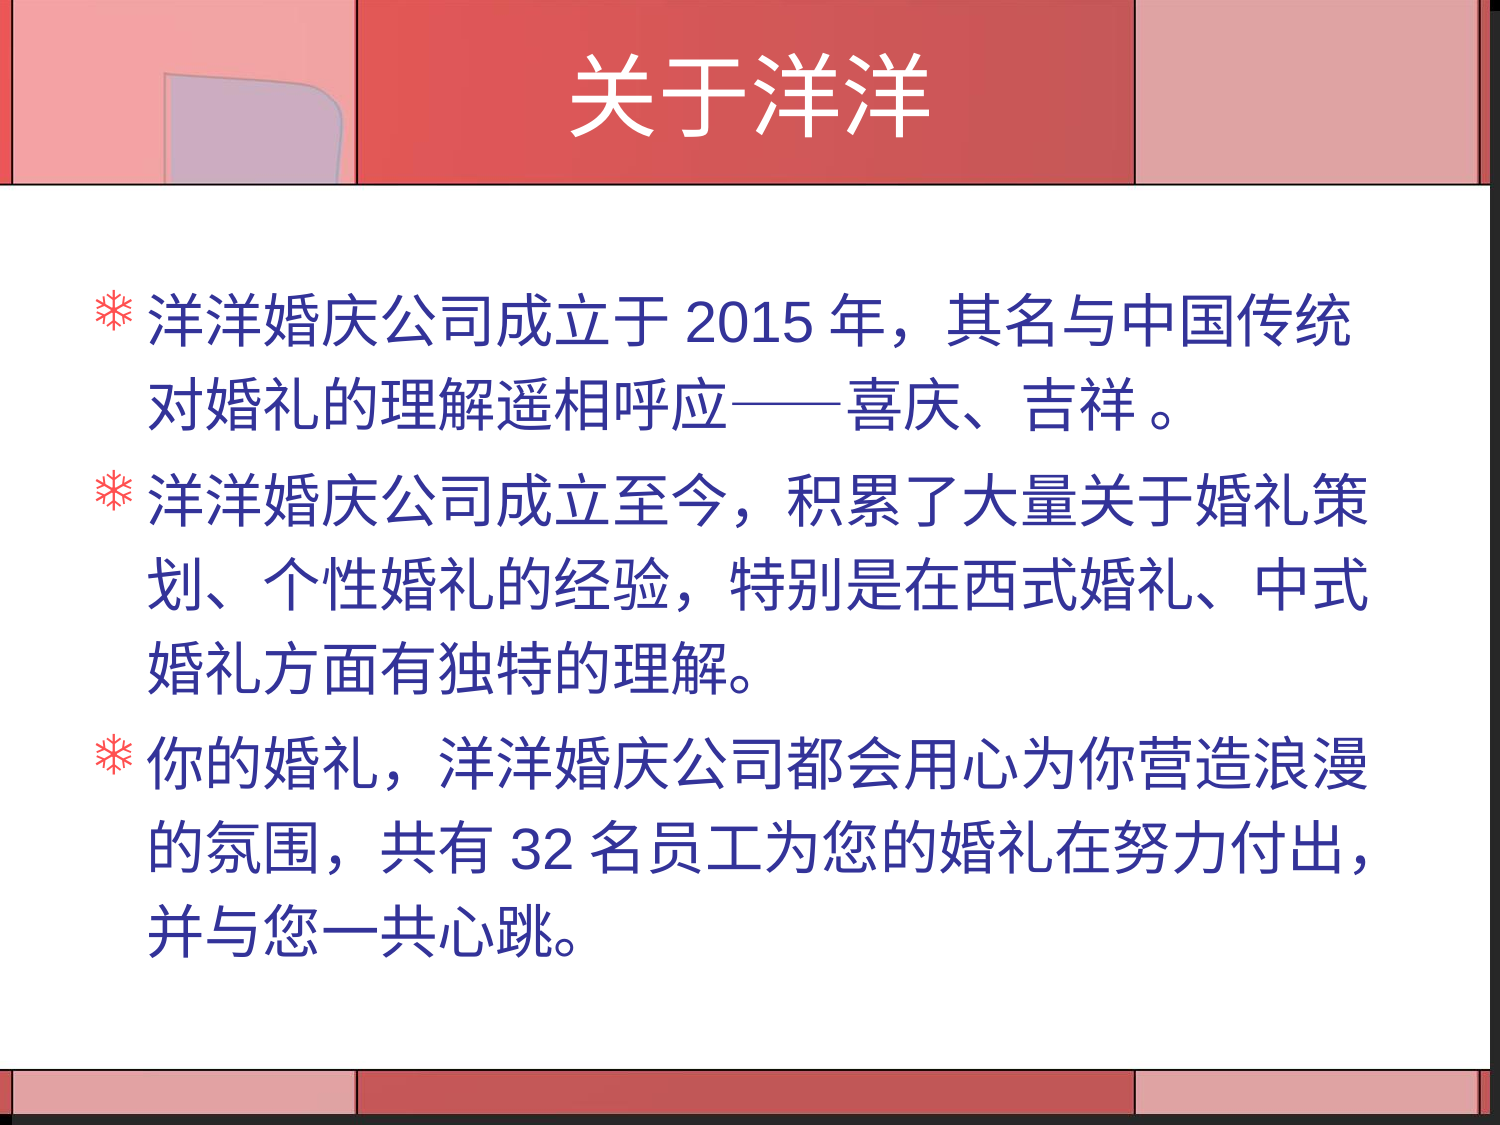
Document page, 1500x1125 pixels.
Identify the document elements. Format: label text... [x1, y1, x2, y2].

picture [0, 0, 1500, 1125]
title 关于洋洋 [372, 0, 1129, 188]
list 洋洋婚庆公司成立于2015年，其名与中国传统对婚礼的理解遥相呼应——喜庆、吉祥 。 洋洋婚庆公司成立至今，积累了大量关于婚礼策划、个性婚礼的经验，特别是在西式婚礼、中式婚礼方面有独特的理解。 你的婚礼，洋洋婚庆公司都会用心为你营造浪漫的氛围，共有32名员工为您的婚礼在努力付出，并与您一共心跳。 [75, 262, 1425, 1005]
